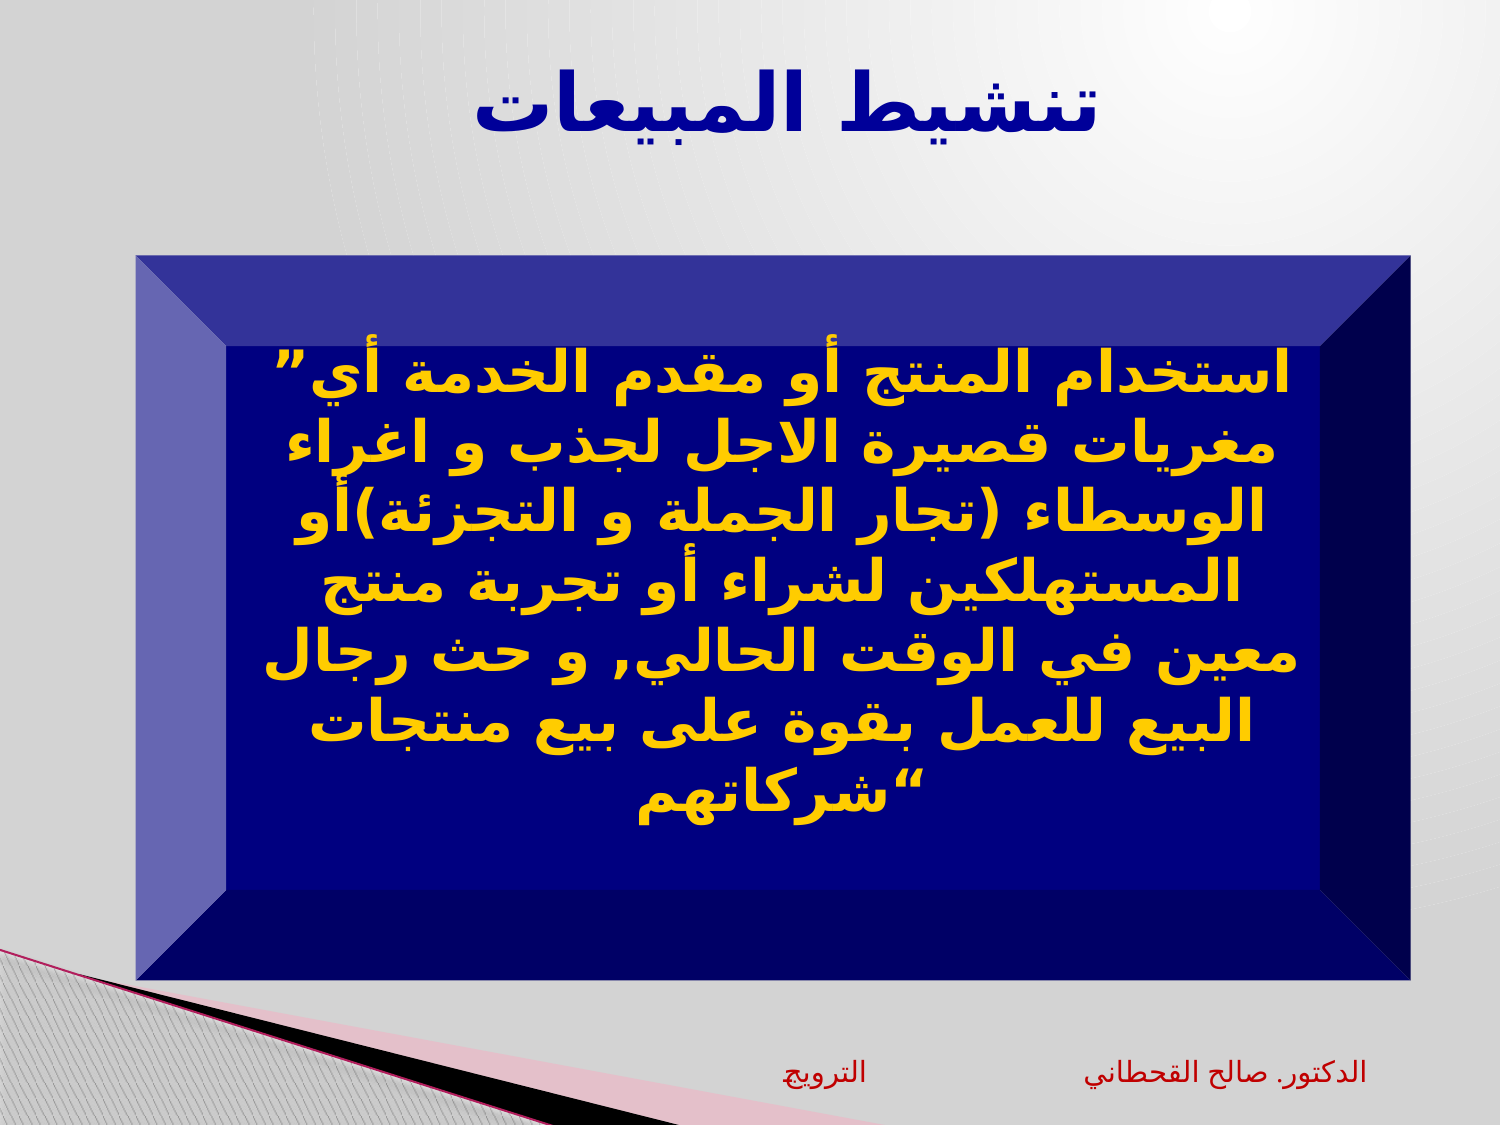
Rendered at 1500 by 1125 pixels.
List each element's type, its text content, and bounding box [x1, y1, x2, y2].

text_box ”استخدام المنتج أو مقدم الخدمة أي مغريات قصيرة الاجل لجذب و اغراء الوسطاء (تجار الجملة و التجزئة)أو المستهلكين لشراء أو تجربة منتج معين في الوقت الحالي, و حث رجال البيع للعمل بقوة على بيع منتجات شركاتهم“ [230, 326, 1335, 831]
footer الترويج الدكتور. صالح القحطاني [138, 256, 1409, 346]
footer الترويج الدكتور. صالح القحطاني [585, 1041, 1383, 1125]
title تنشيط المبيعات [75, 42, 1500, 156]
text_box [135, 255, 1411, 981]
